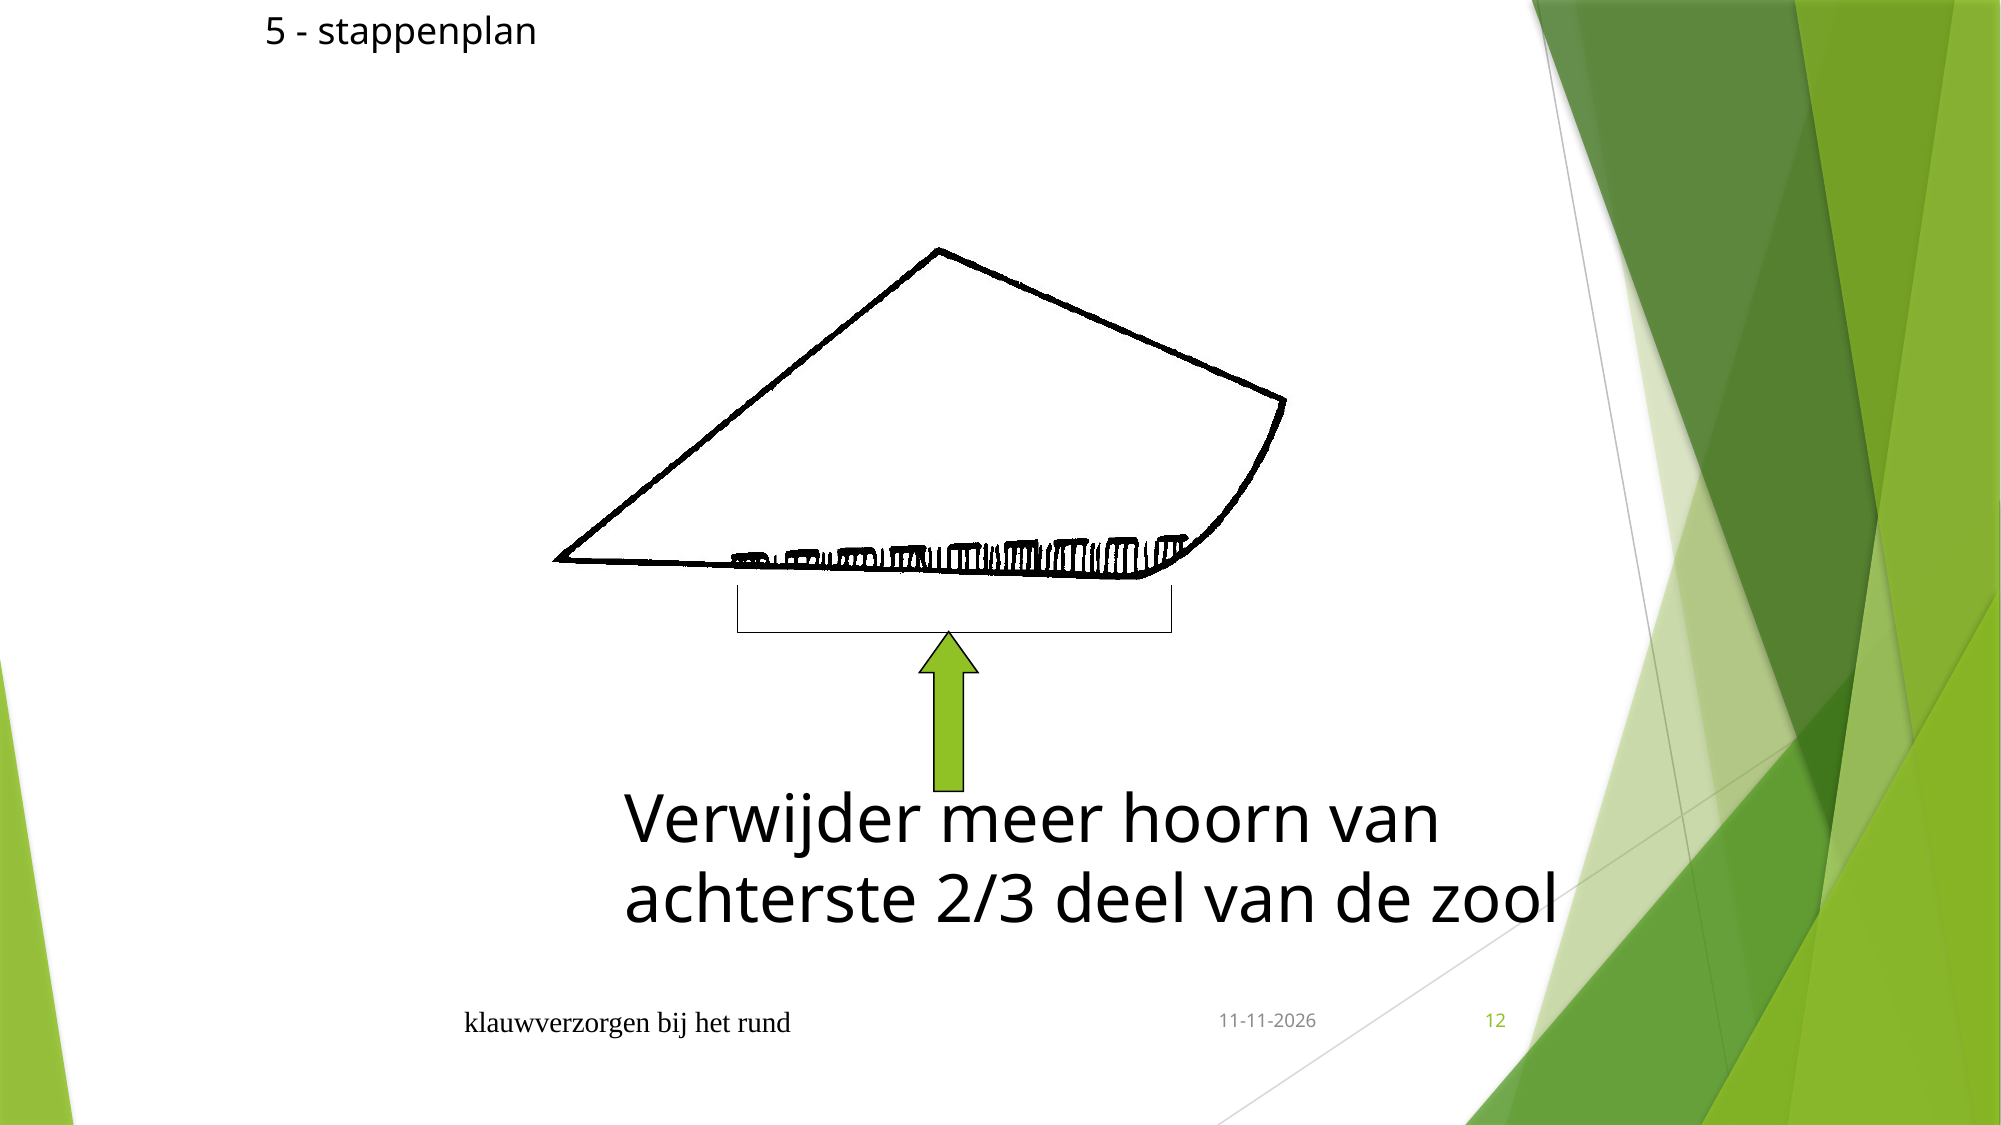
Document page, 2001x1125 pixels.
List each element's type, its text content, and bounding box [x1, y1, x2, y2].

footer klauwverzorgen bij het rund [111, 991, 1145, 1051]
slide_number 12 [1409, 991, 1522, 1051]
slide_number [1181, 991, 1332, 1051]
text_box 5 - stappenplan [249, 0, 875, 60]
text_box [436, 174, 1573, 946]
